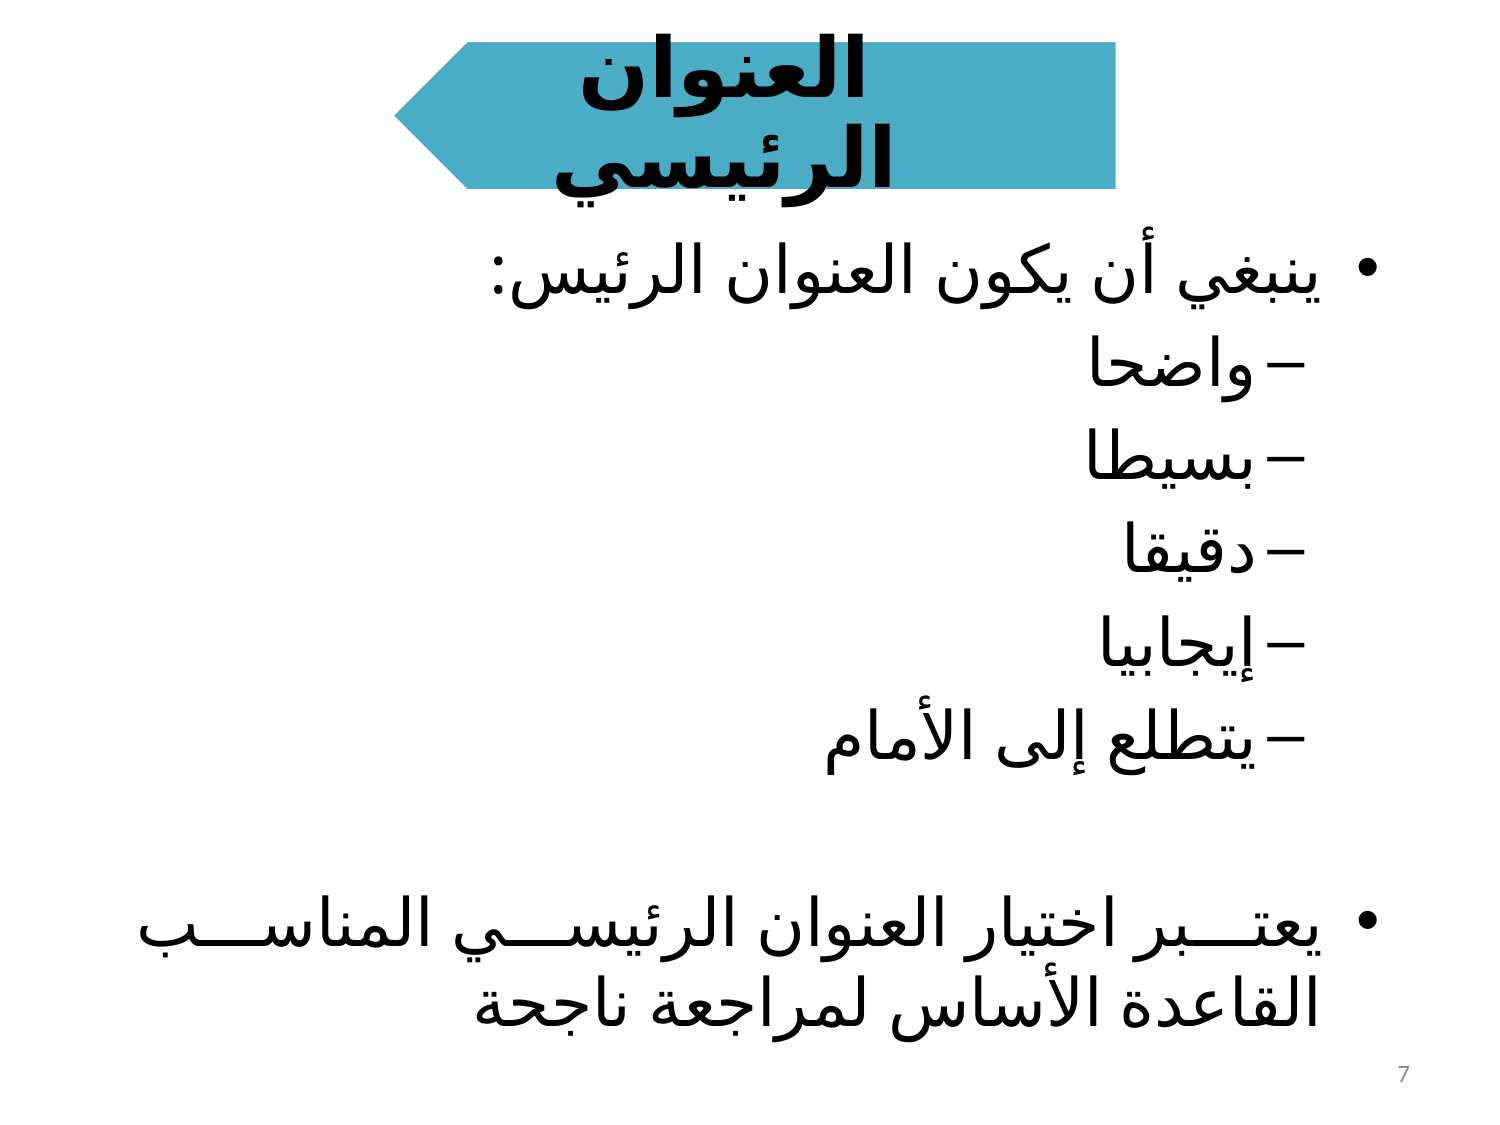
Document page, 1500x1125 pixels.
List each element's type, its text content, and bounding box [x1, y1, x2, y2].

text_box ينبغي أن يكون العنوان الرئيس: واضحا بسيطا دقيقا إيجابيا يتطلع إلى الأمام يعتبر اختيار العنوان الرئيسي المناسب القاعدة الأساس لمراجعة ناجحة [122, 218, 1394, 1043]
slide_number 7 [1074, 1042, 1425, 1103]
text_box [390, 39, 1118, 192]
